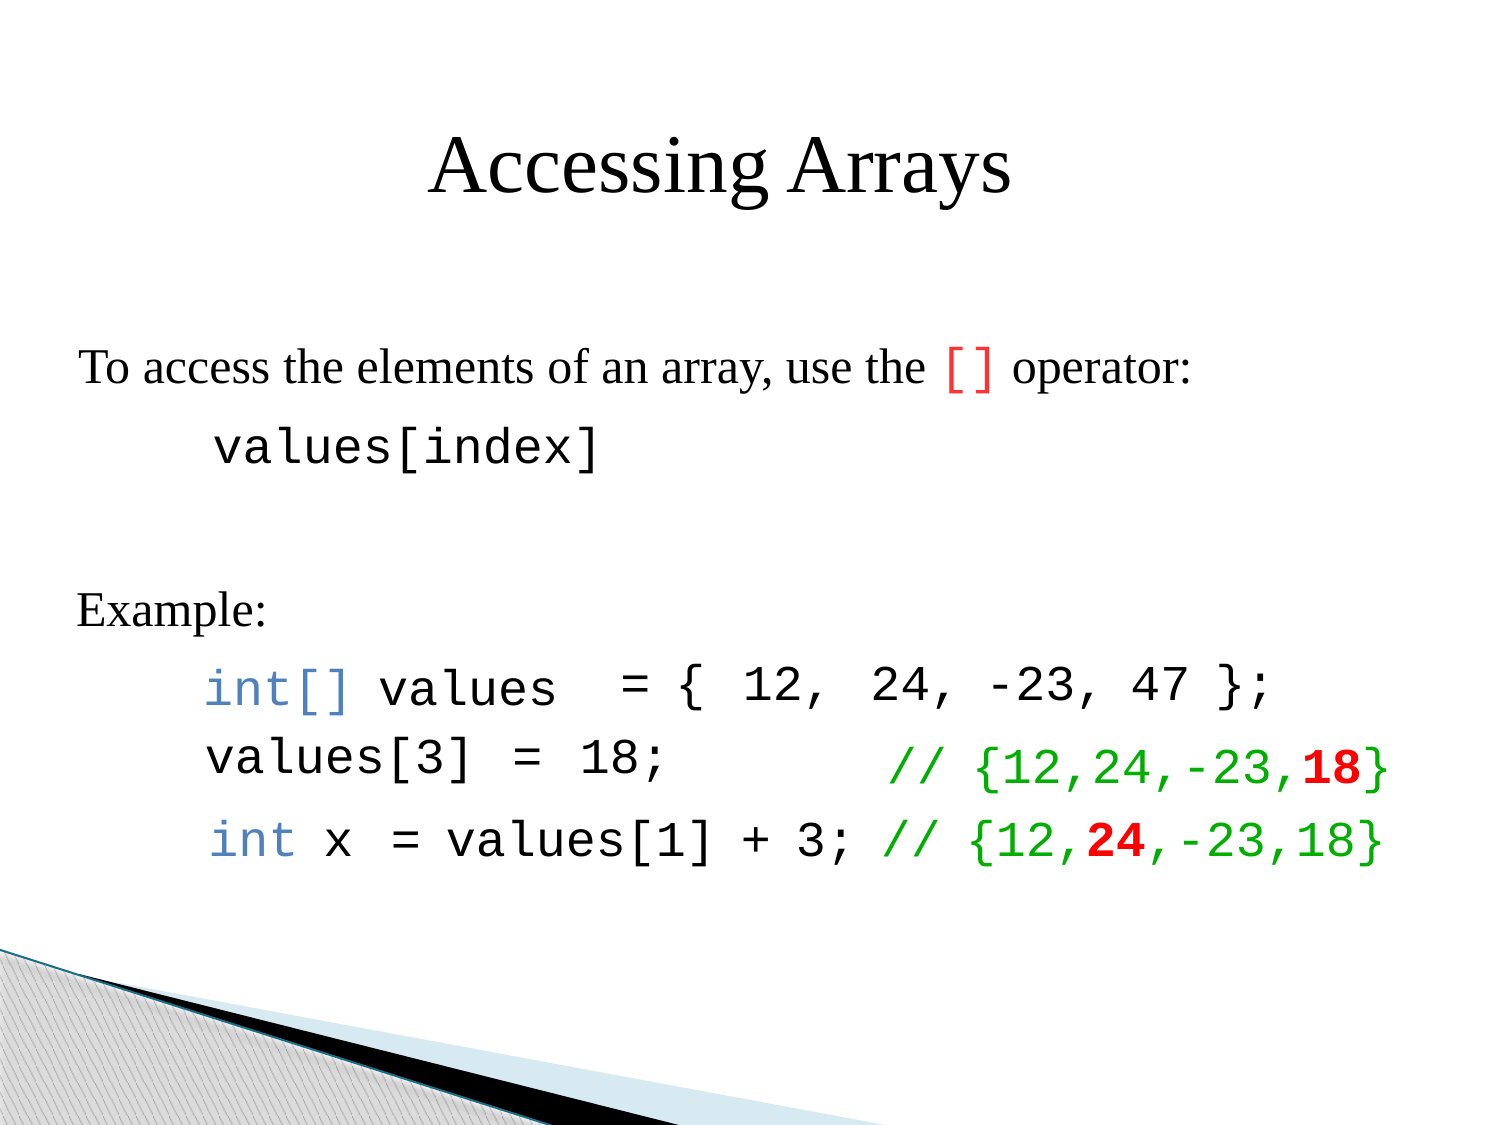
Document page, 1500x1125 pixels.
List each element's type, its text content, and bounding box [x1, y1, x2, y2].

text_box = { 12, 24, -23, 47 }; [620, 672, 1276, 717]
text_box values[3] = 18; [204, 746, 670, 791]
text_box Accessing Arrays To access the elements of an array, use the [] operator: values[index] [78, 134, 1194, 481]
text_box // {12,24,-23,18} [886, 746, 1392, 800]
text_box int x = values[1] + 3; // {12,24,-23,18} [208, 819, 1386, 874]
text_box Example: int[] values [76, 591, 559, 722]
